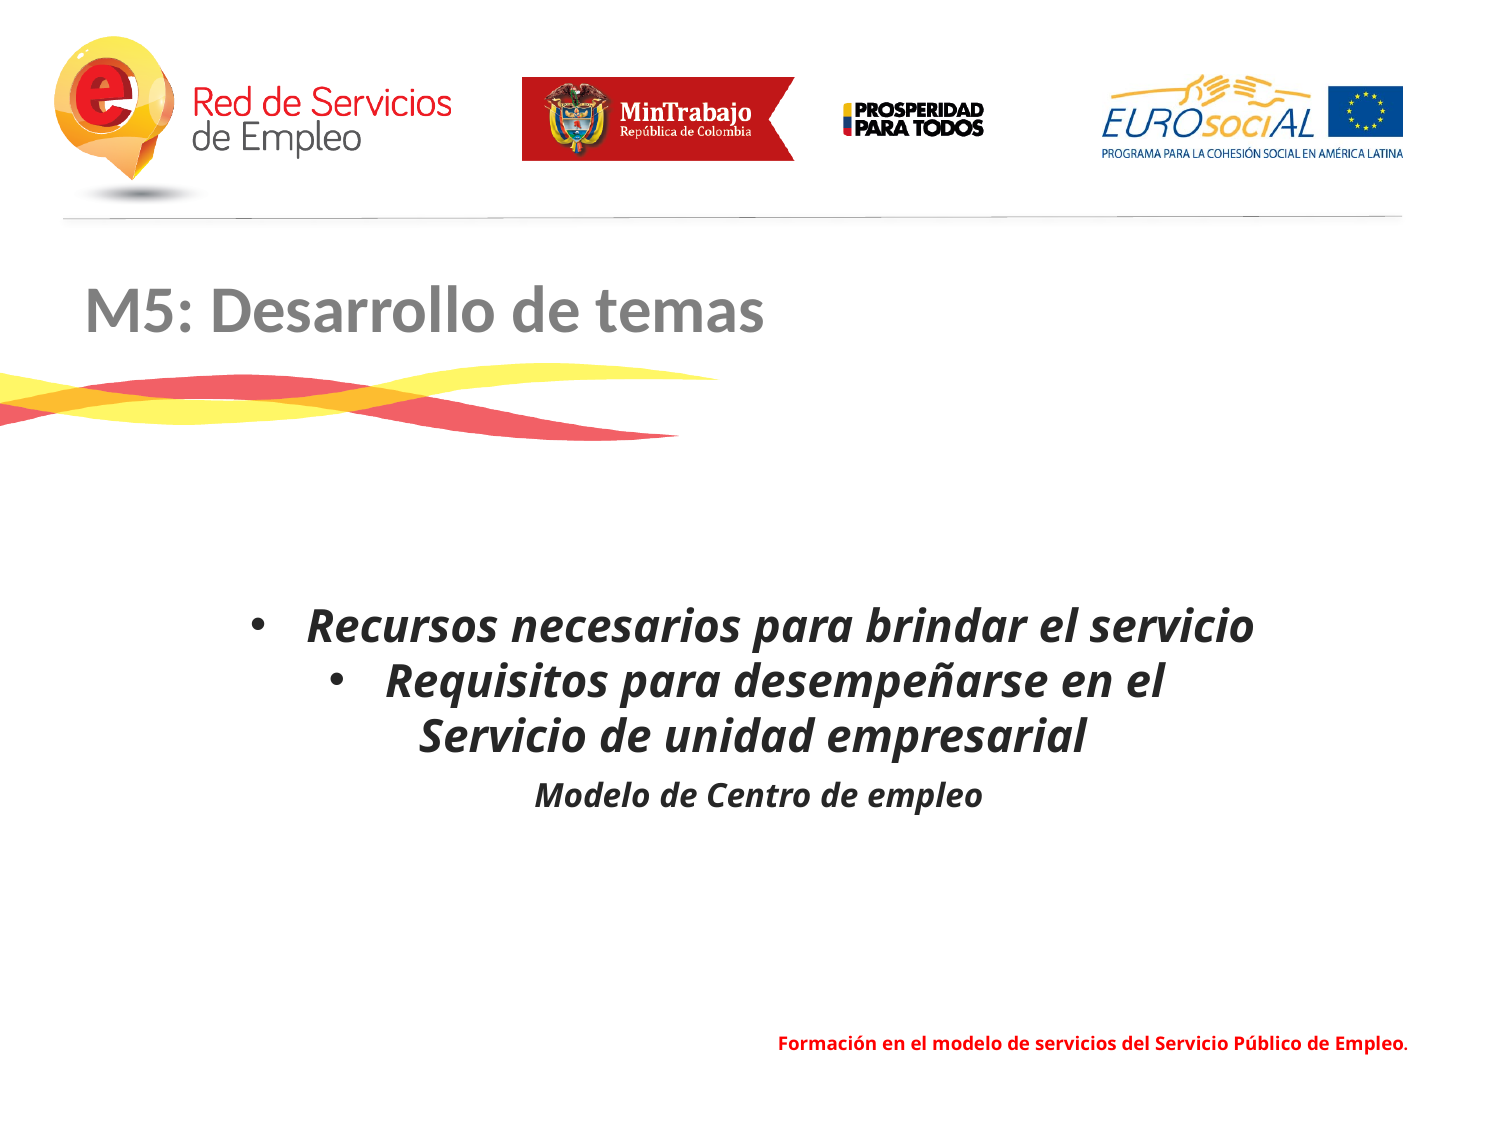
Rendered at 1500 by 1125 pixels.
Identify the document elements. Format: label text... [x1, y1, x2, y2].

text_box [62, 215, 1403, 220]
text_box M5: Desarrollo de temas [70, 258, 1202, 353]
picture [521, 77, 987, 162]
title Formación en el modelo de servicios del Servicio Público de Empleo. [720, 999, 1471, 1088]
text_box Recursos necesarios para brindar el servicio Requisitos para desempeñarse en el Servicio de unidad empresarial Modelo de Centro de empleo [35, 589, 1471, 929]
picture [0, 358, 721, 441]
text_box [23, 472, 1458, 703]
picture [54, 35, 452, 205]
picture [1102, 74, 1403, 158]
